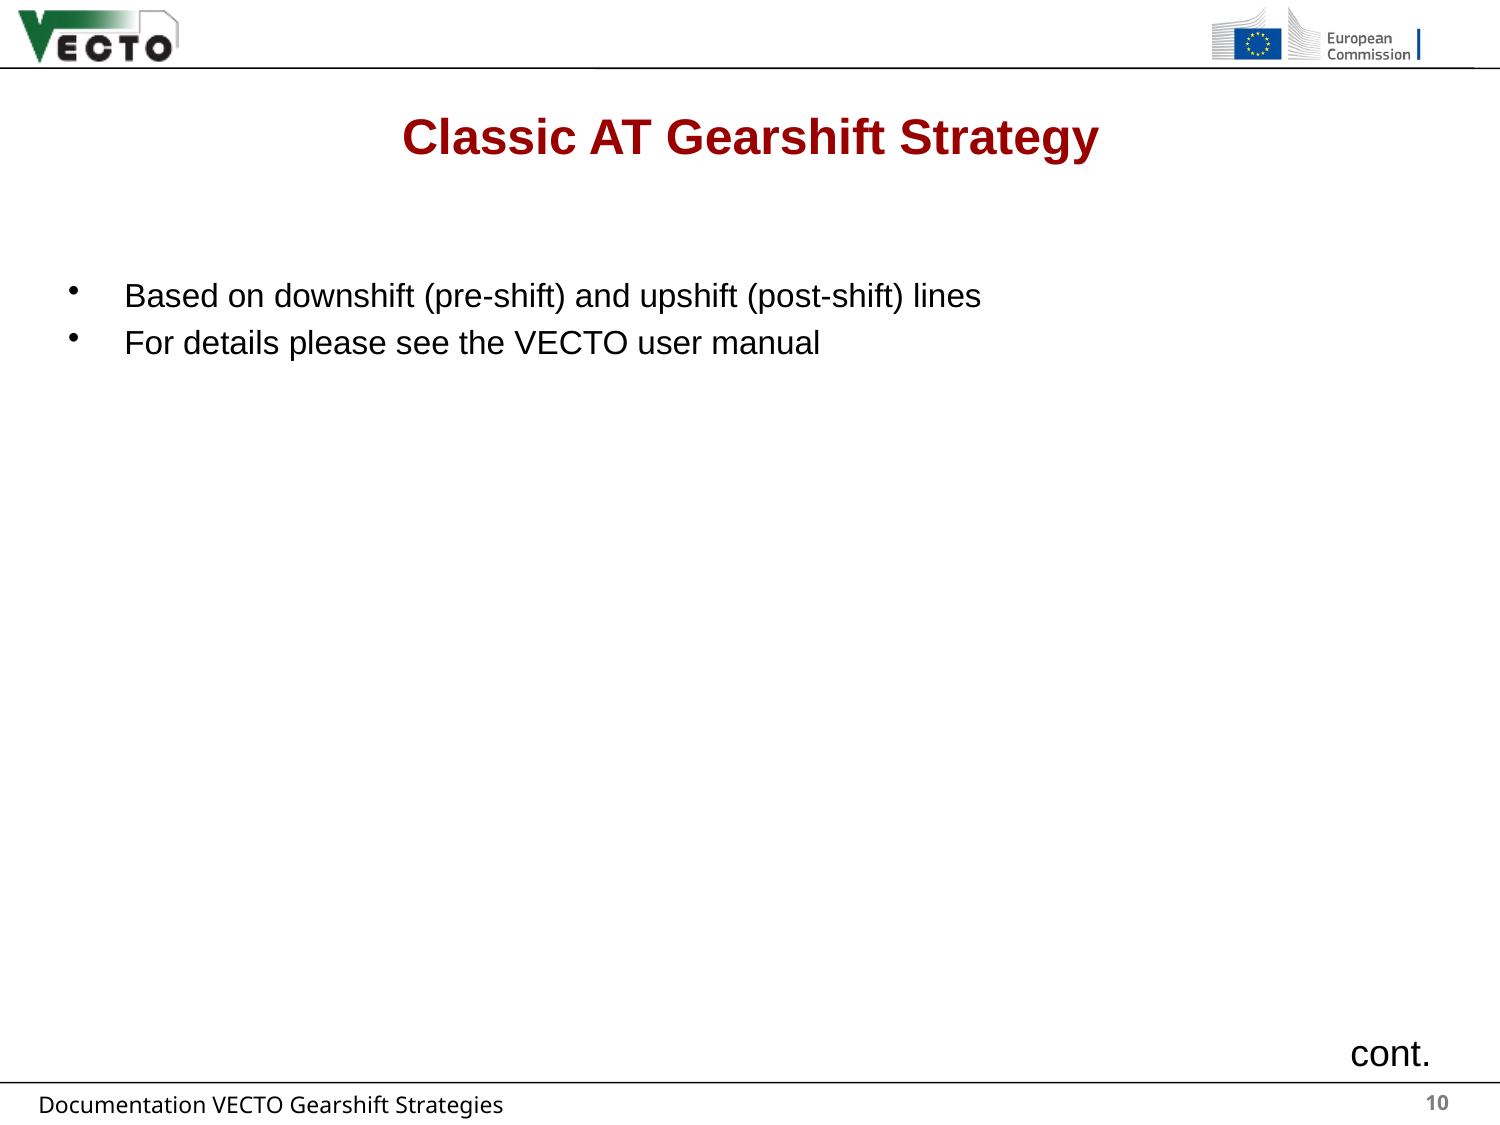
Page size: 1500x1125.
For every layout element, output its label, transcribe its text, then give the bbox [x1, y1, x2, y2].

title Classic AT Gearshift Strategy [76, 78, 1425, 190]
text_box cont. [1335, 1021, 1466, 1082]
picture [1212, 6, 1446, 64]
list Based on downshift (pre-shift) and upshift (post-shift) lines For details please see the VECTO user manual [53, 267, 1471, 1047]
picture [17, 9, 179, 65]
